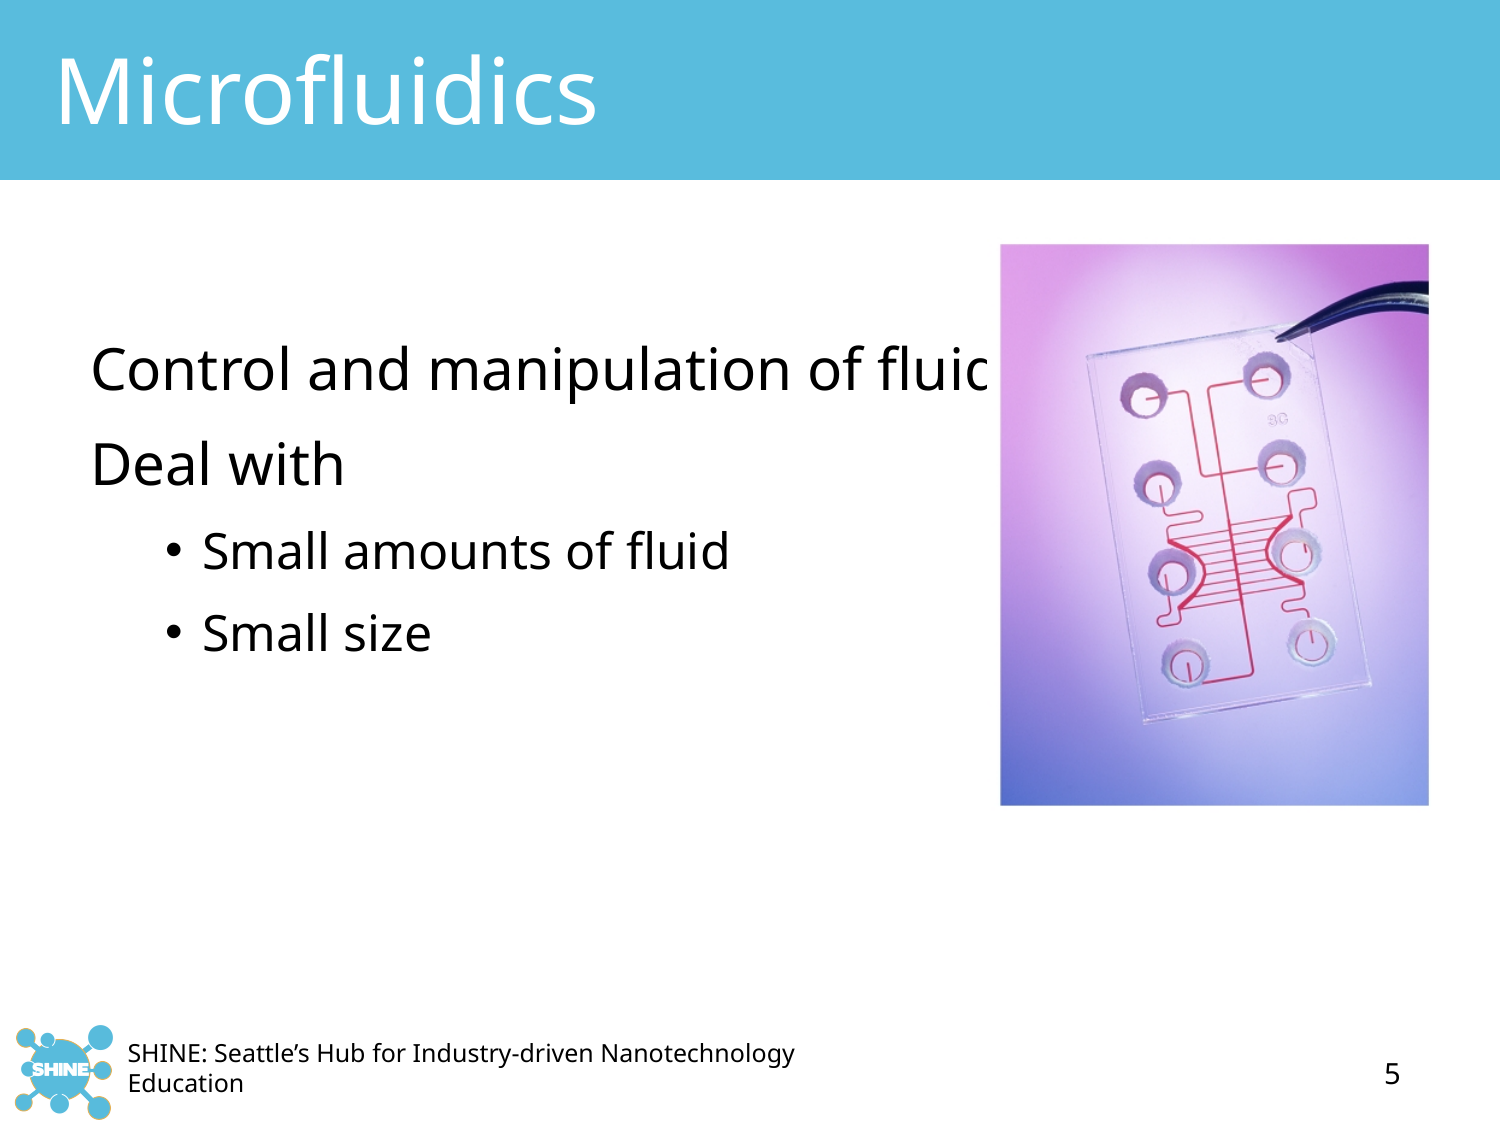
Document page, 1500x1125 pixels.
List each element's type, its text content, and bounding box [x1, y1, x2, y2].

list Control and manipulation of fluids Deal with Small amounts of fluid Small size [0, 324, 1500, 1005]
text_box 5 [1369, 1040, 1445, 1100]
picture [987, 237, 1448, 813]
slide_number SHINE: Seattle’s Hub for Industry-driven Nanotechnology Education [119, 1037, 913, 1098]
title Microfluidics [0, 0, 1500, 175]
picture [12, 1024, 116, 1120]
